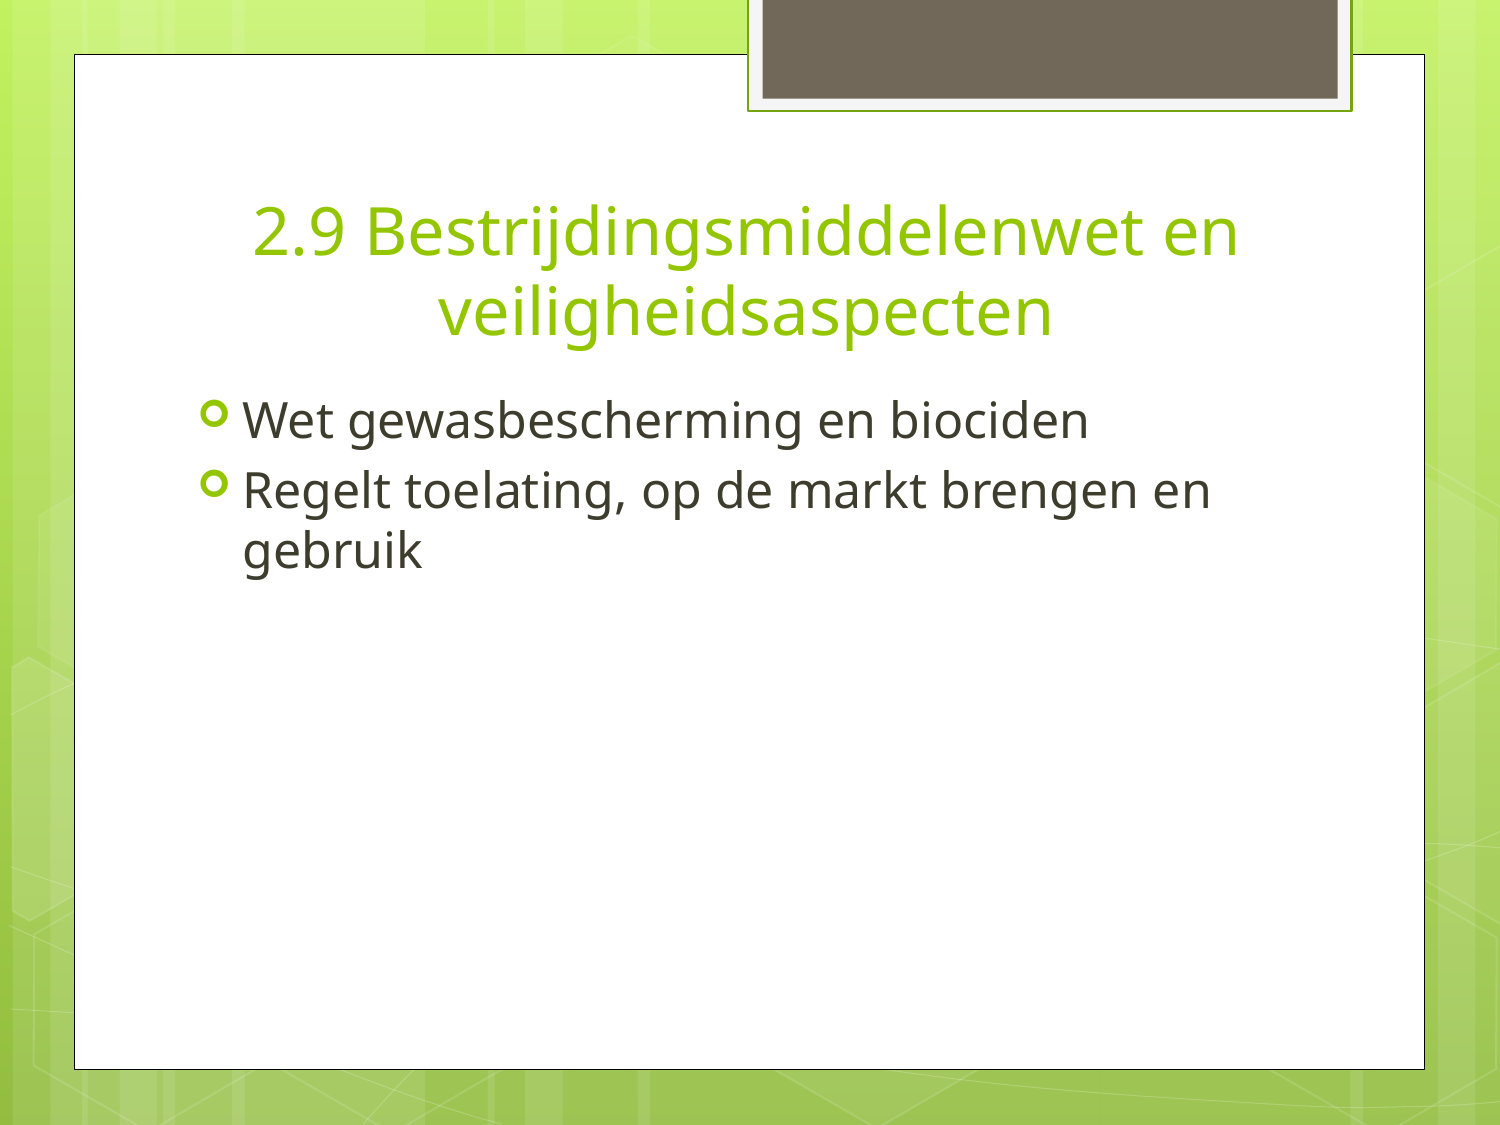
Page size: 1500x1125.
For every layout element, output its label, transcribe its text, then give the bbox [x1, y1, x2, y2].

list Wet gewasbescherming en biociden Regelt toelating, op de markt brengen en gebruik [171, 381, 1283, 957]
title 2.9 Bestrijdingsmiddelenwet en veiligheidsaspecten [171, 168, 1324, 357]
